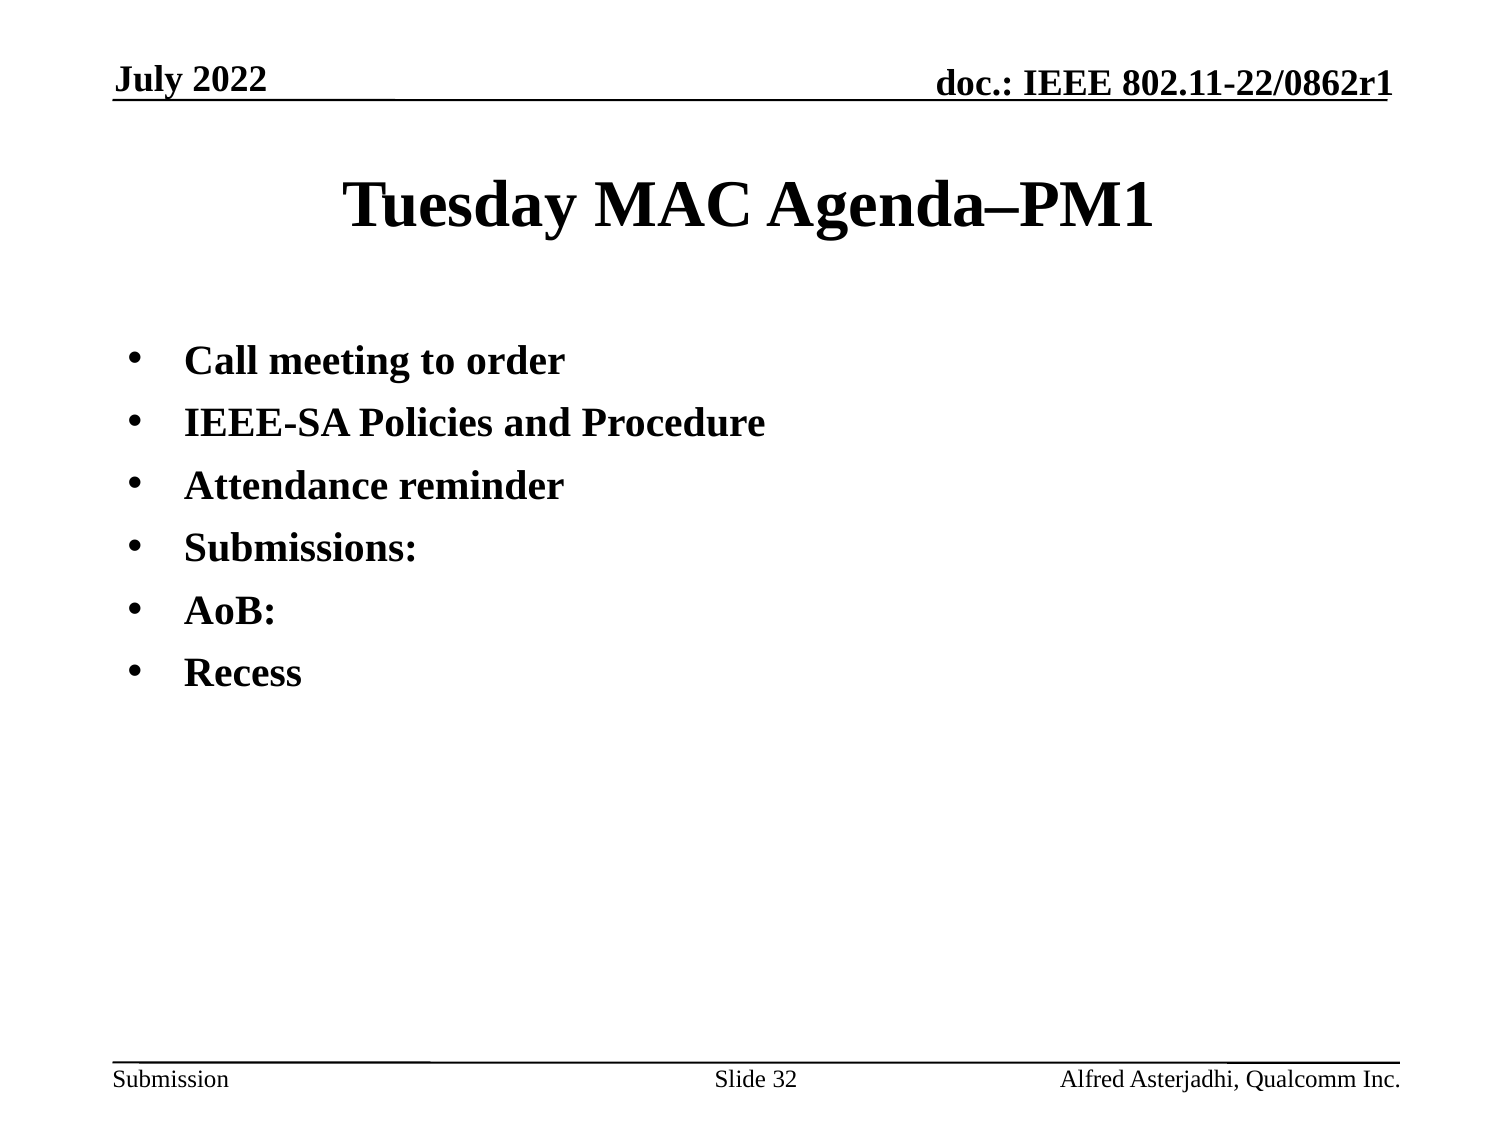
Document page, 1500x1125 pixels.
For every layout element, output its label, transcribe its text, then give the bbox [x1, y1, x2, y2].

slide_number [114, 54, 423, 100]
title Tuesday MAC Agenda–PM1 [112, 112, 1388, 288]
slide_number Slide 32 [712, 1061, 800, 1123]
list Call meeting to order IEEE-SA Policies and Procedure Attendance reminder Submissions: AoB: Recess [112, 324, 1388, 1000]
footer Alfred Asterjadhi, Qualcomm Inc. [878, 1061, 1402, 1093]
